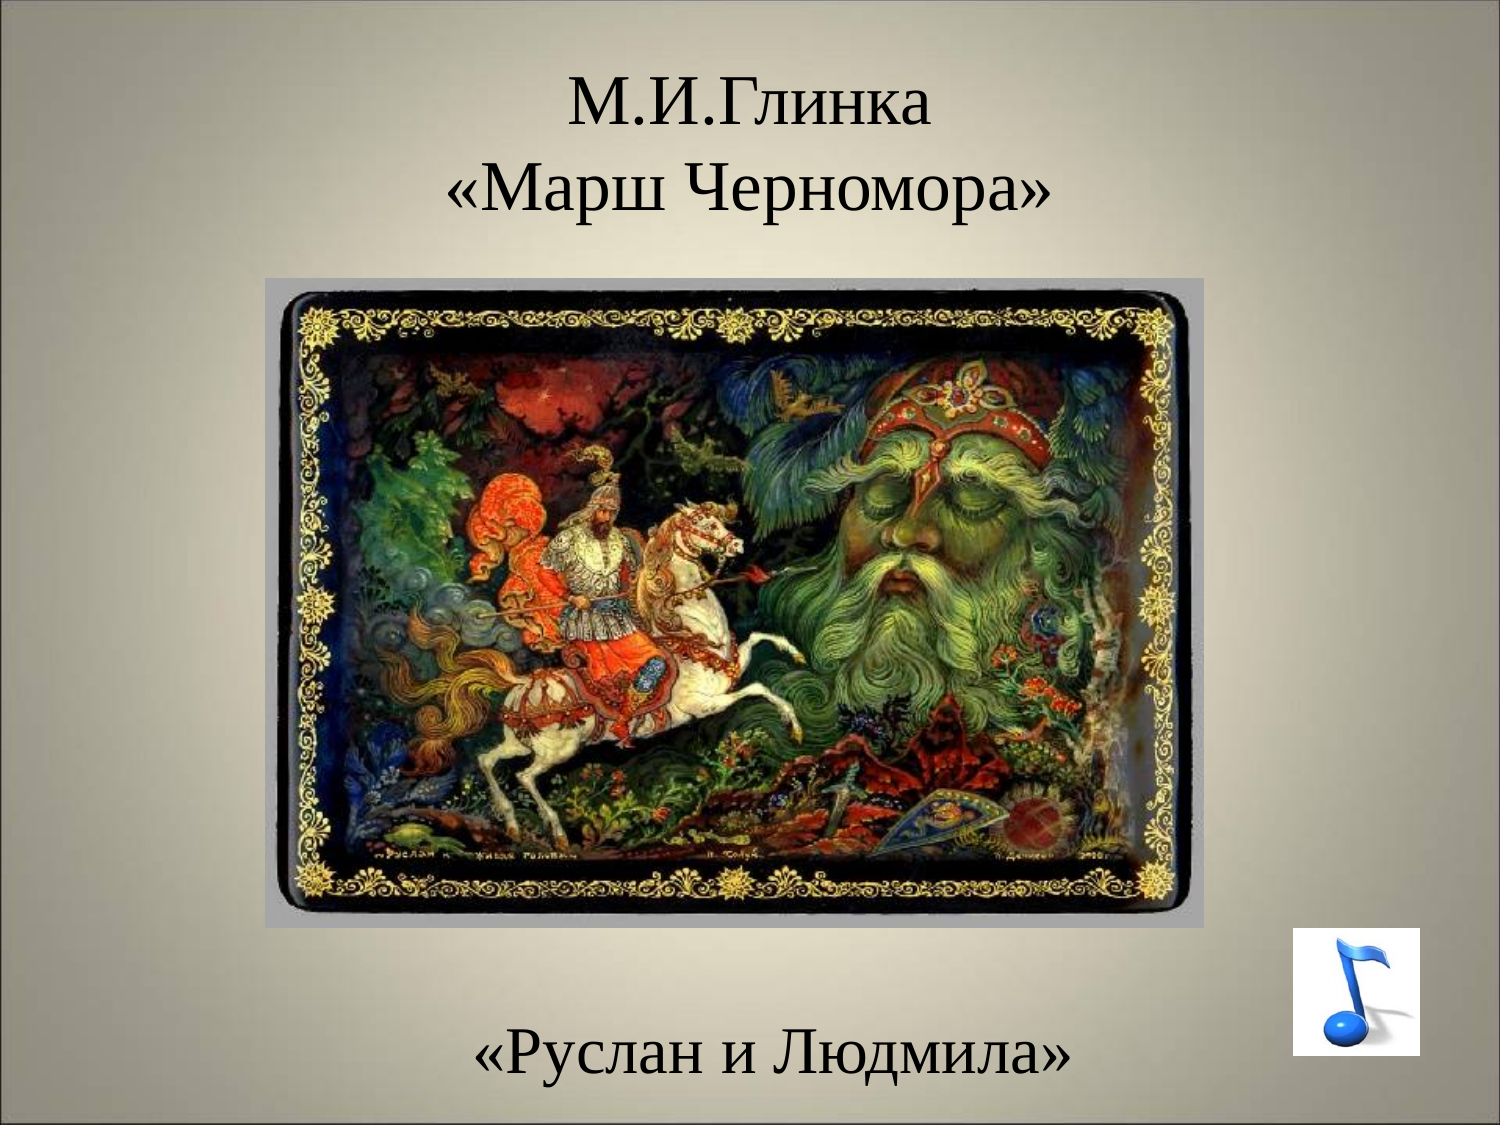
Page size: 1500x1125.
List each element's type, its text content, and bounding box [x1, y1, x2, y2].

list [265, 278, 1204, 928]
picture [0, 0, 1500, 1125]
title М.И.Глинка «Марш Черномора» [74, 44, 1426, 233]
text_box «Руслан и Людмила» [348, 999, 1198, 1095]
